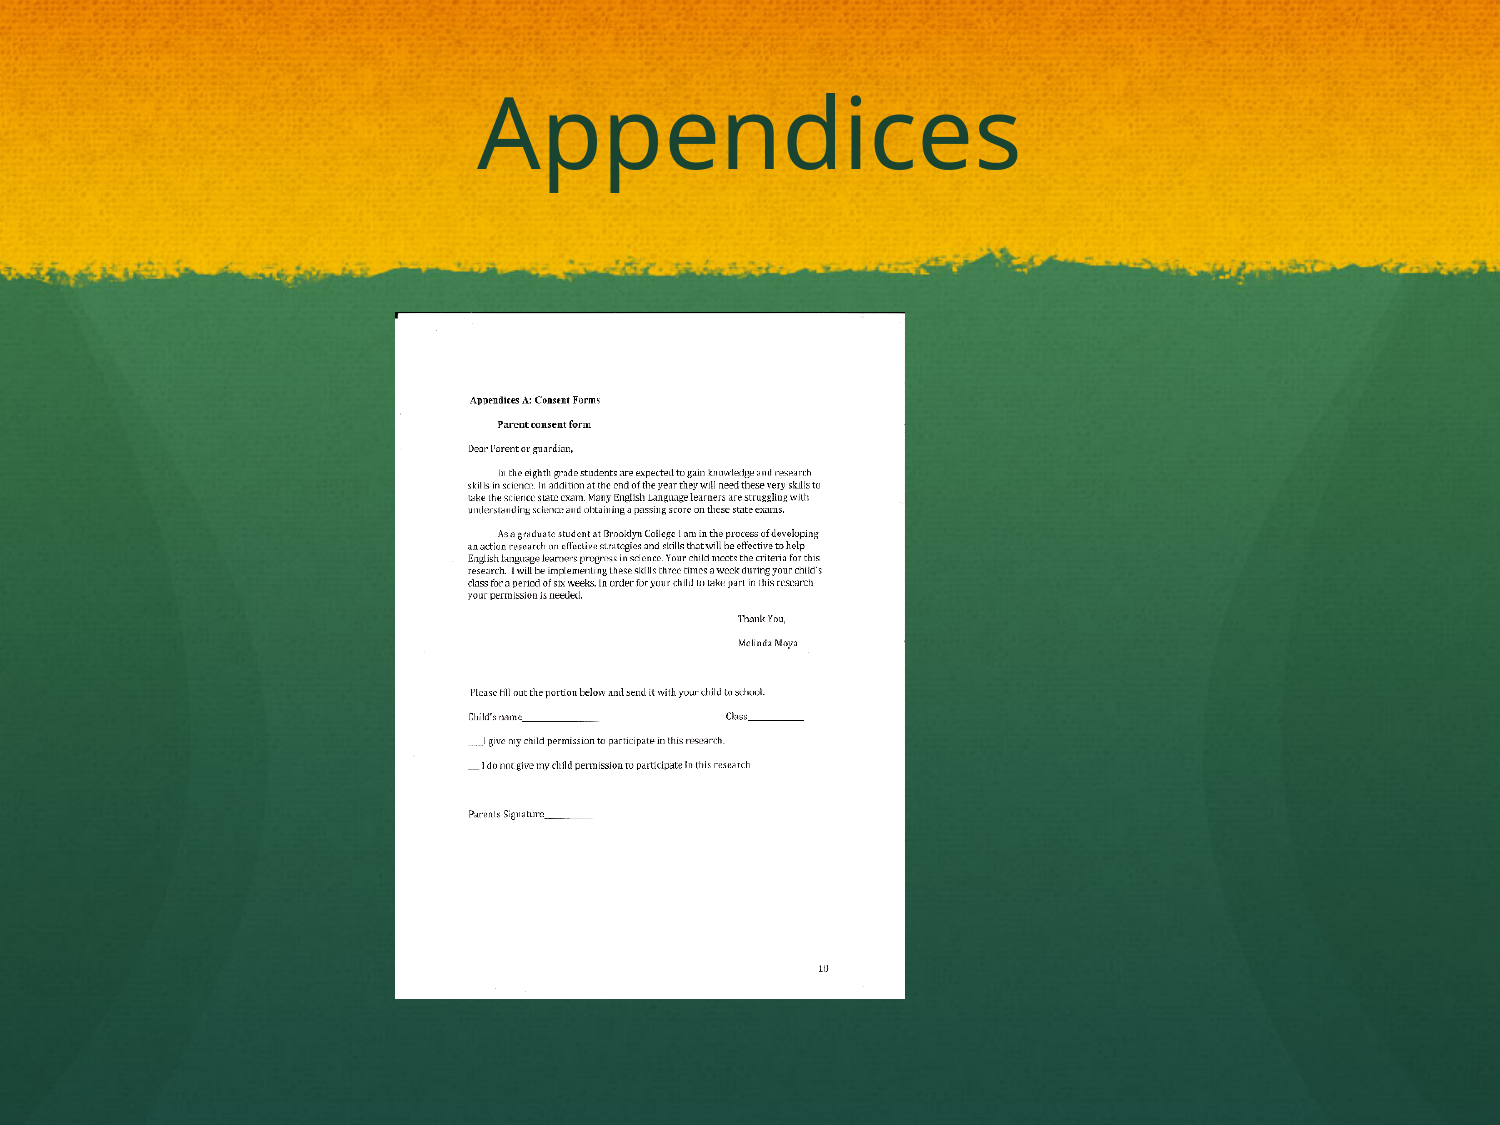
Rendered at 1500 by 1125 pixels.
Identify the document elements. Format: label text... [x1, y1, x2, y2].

picture [0, 0, 1500, 1125]
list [49, 311, 1251, 1000]
title Appendices [125, 13, 1375, 246]
